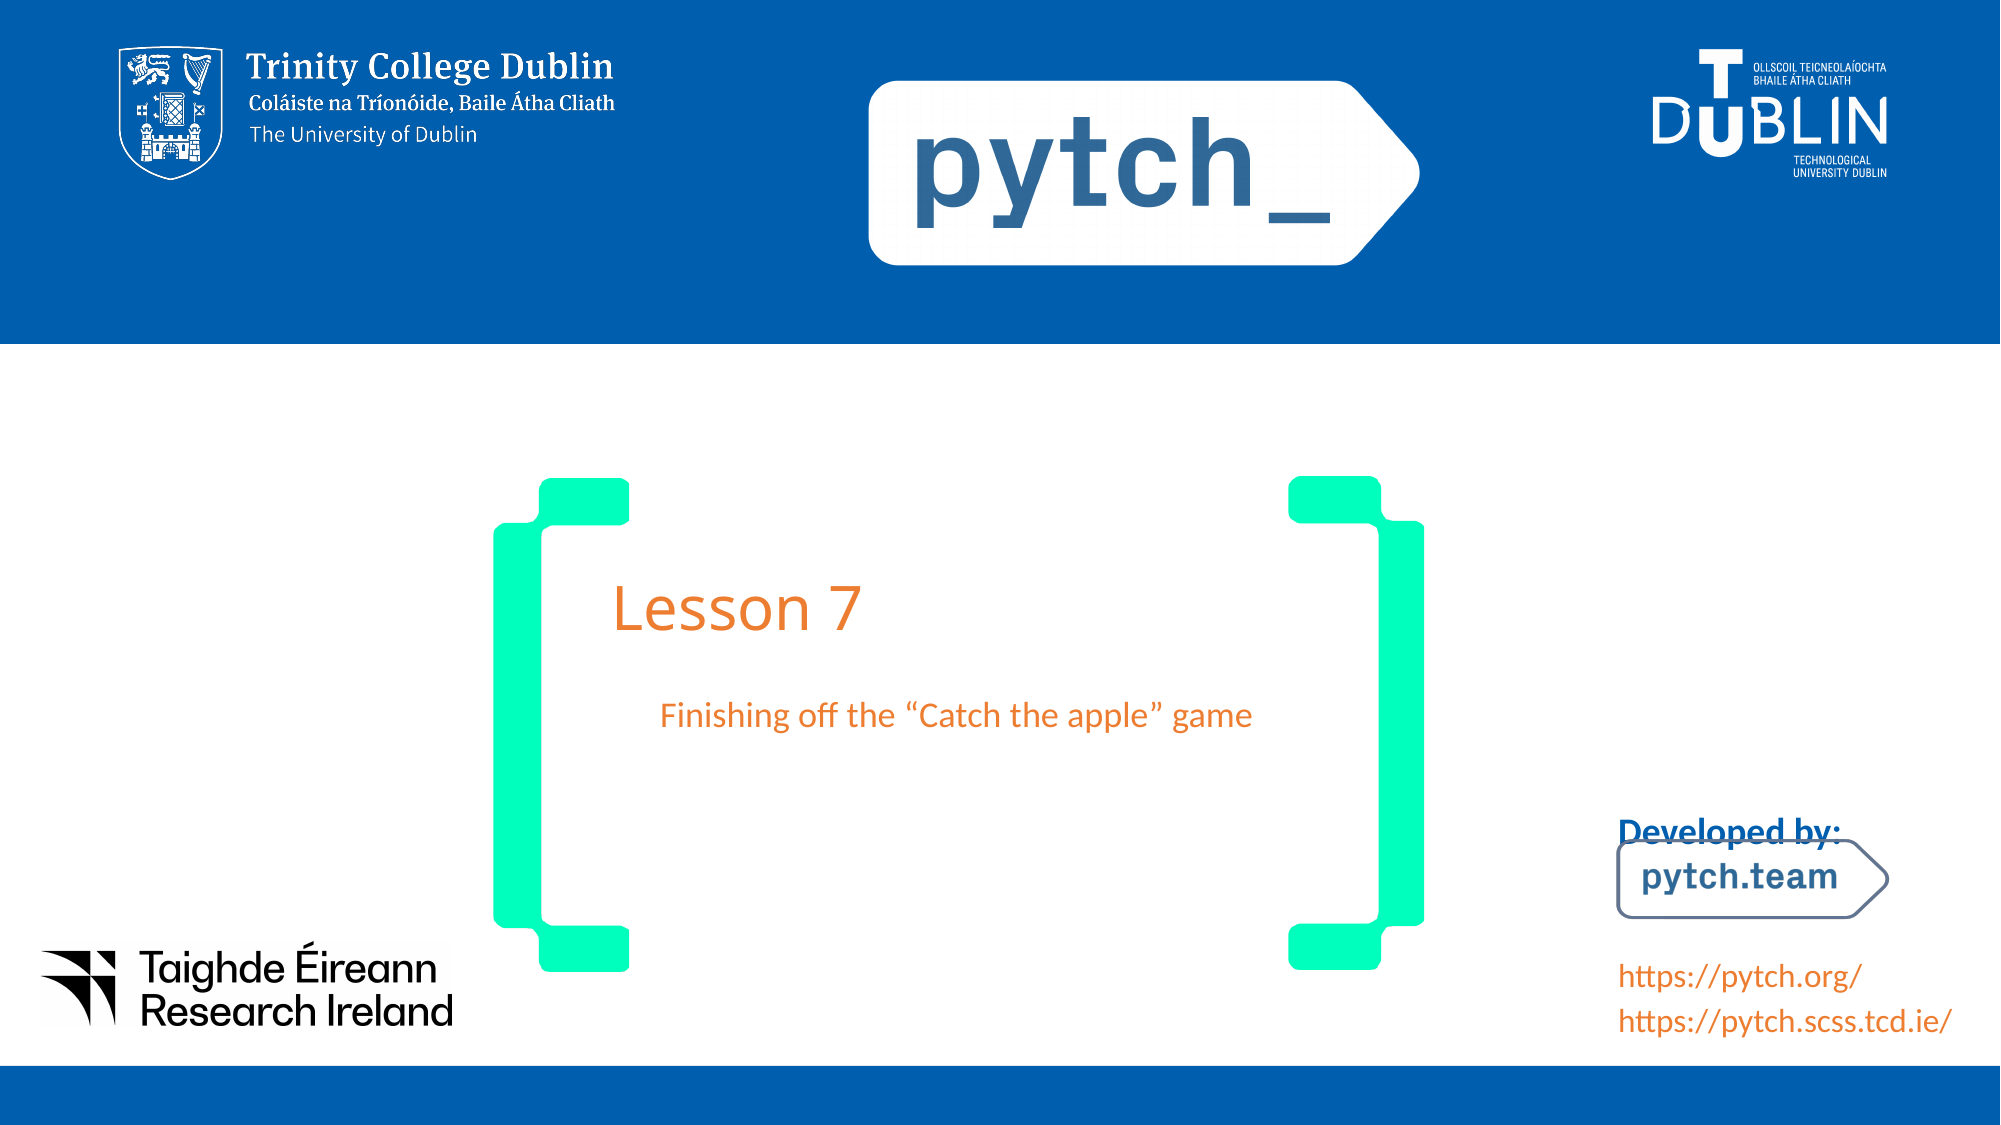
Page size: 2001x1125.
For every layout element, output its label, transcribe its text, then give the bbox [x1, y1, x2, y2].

subtitle Finishing off the “Catch the apple” game [596, 693, 1317, 765]
picture [41, 941, 452, 1026]
title Lesson 7 [596, 562, 1317, 654]
picture [1618, 17, 1923, 209]
picture [1603, 820, 1905, 940]
text_box Developed by: https://pytch.org/ https://pytch.scss.tcd.ie/ [1603, 762, 1978, 1079]
picture [696, 36, 1592, 305]
picture [117, 45, 617, 181]
